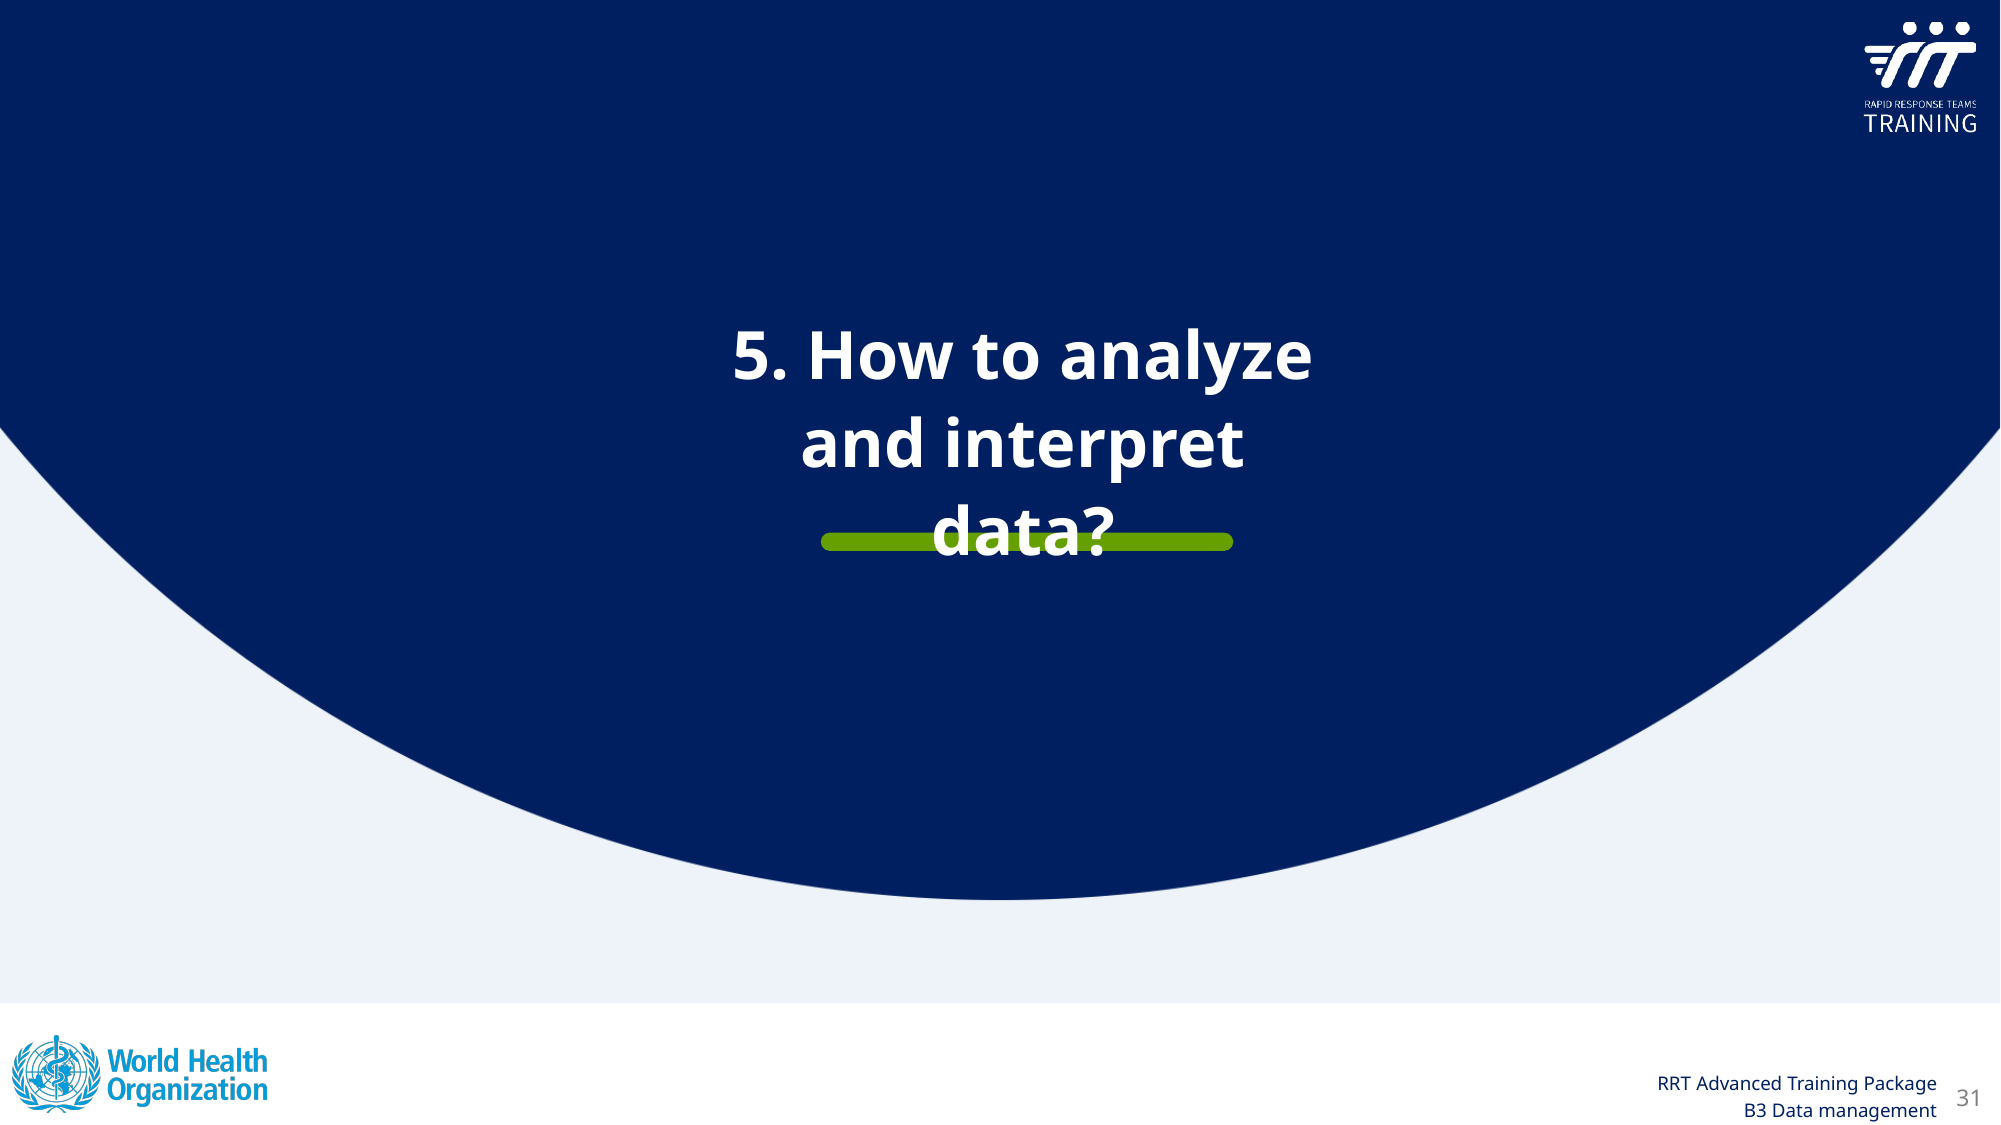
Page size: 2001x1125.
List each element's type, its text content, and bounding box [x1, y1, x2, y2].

picture [12, 1035, 267, 1113]
picture [12, 1083, 48, 1113]
list 5. How to analyze and interpret data? [690, 303, 1357, 570]
picture [0, 0, 2001, 1003]
picture [58, 1050, 64, 1058]
